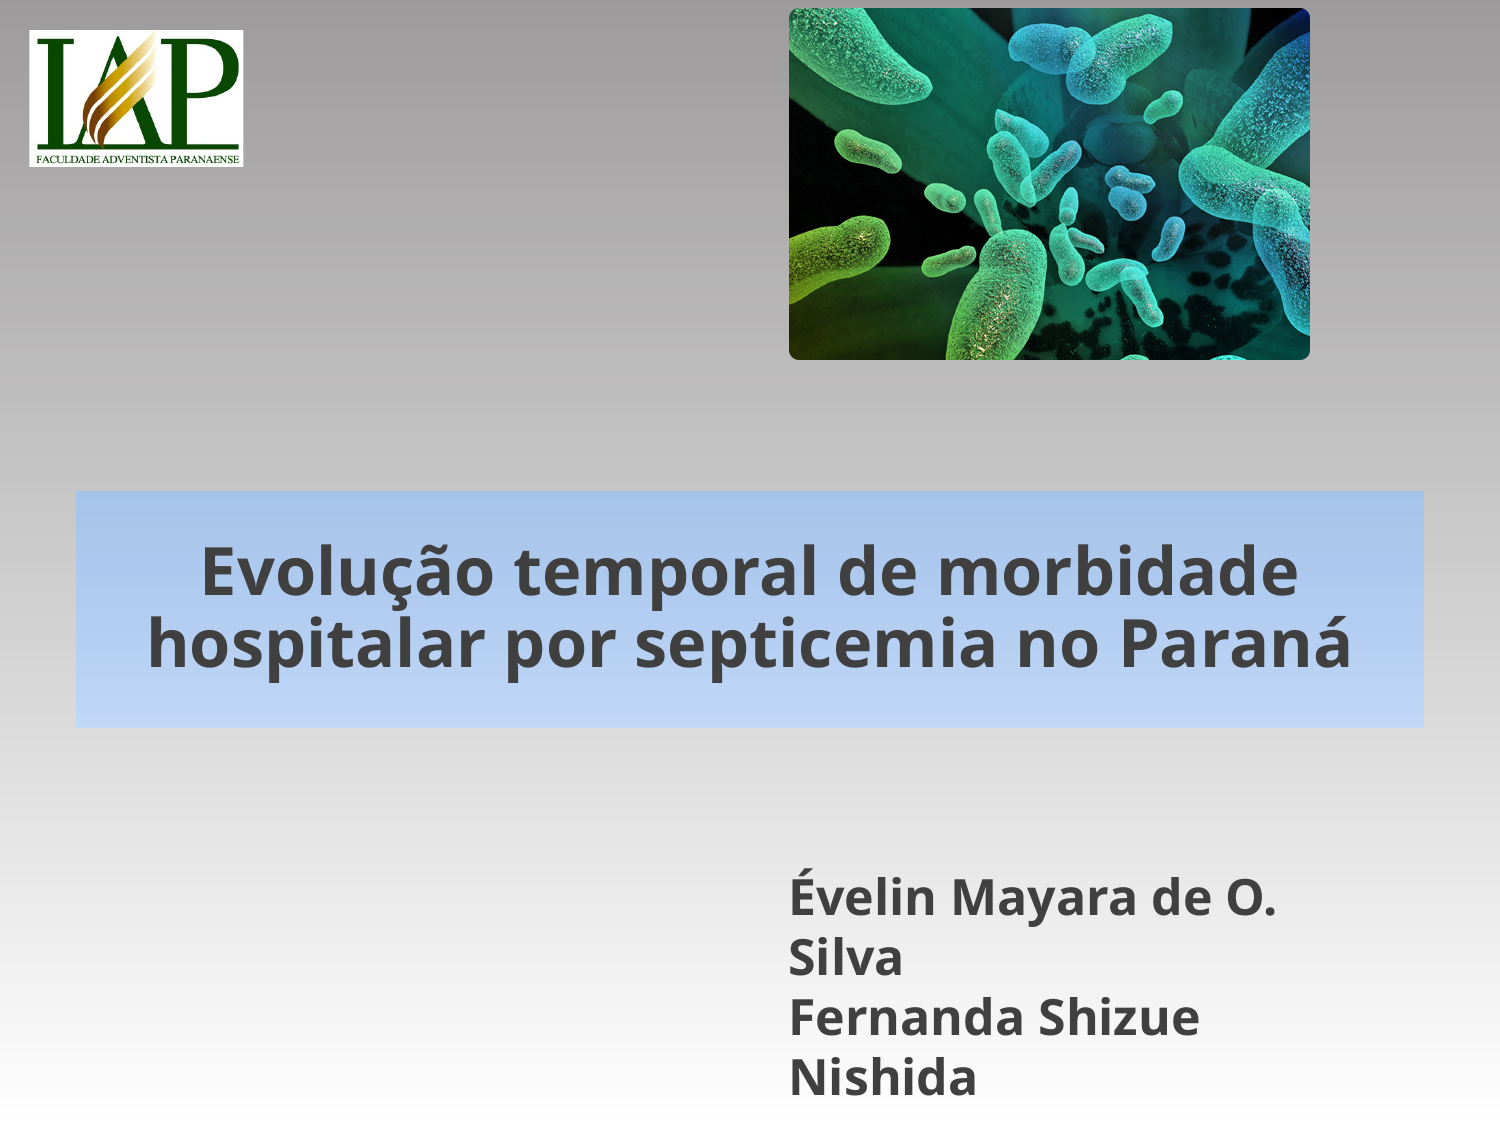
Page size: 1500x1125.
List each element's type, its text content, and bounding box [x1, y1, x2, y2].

title Evolução temporal de morbidade hospitalar por septicemia no Paraná [76, 491, 1424, 728]
picture [29, 30, 244, 167]
text_box Évelin Mayara de O. Silva Fernanda Shizue Nishida [773, 857, 1329, 1113]
picture [785, 2, 1314, 362]
